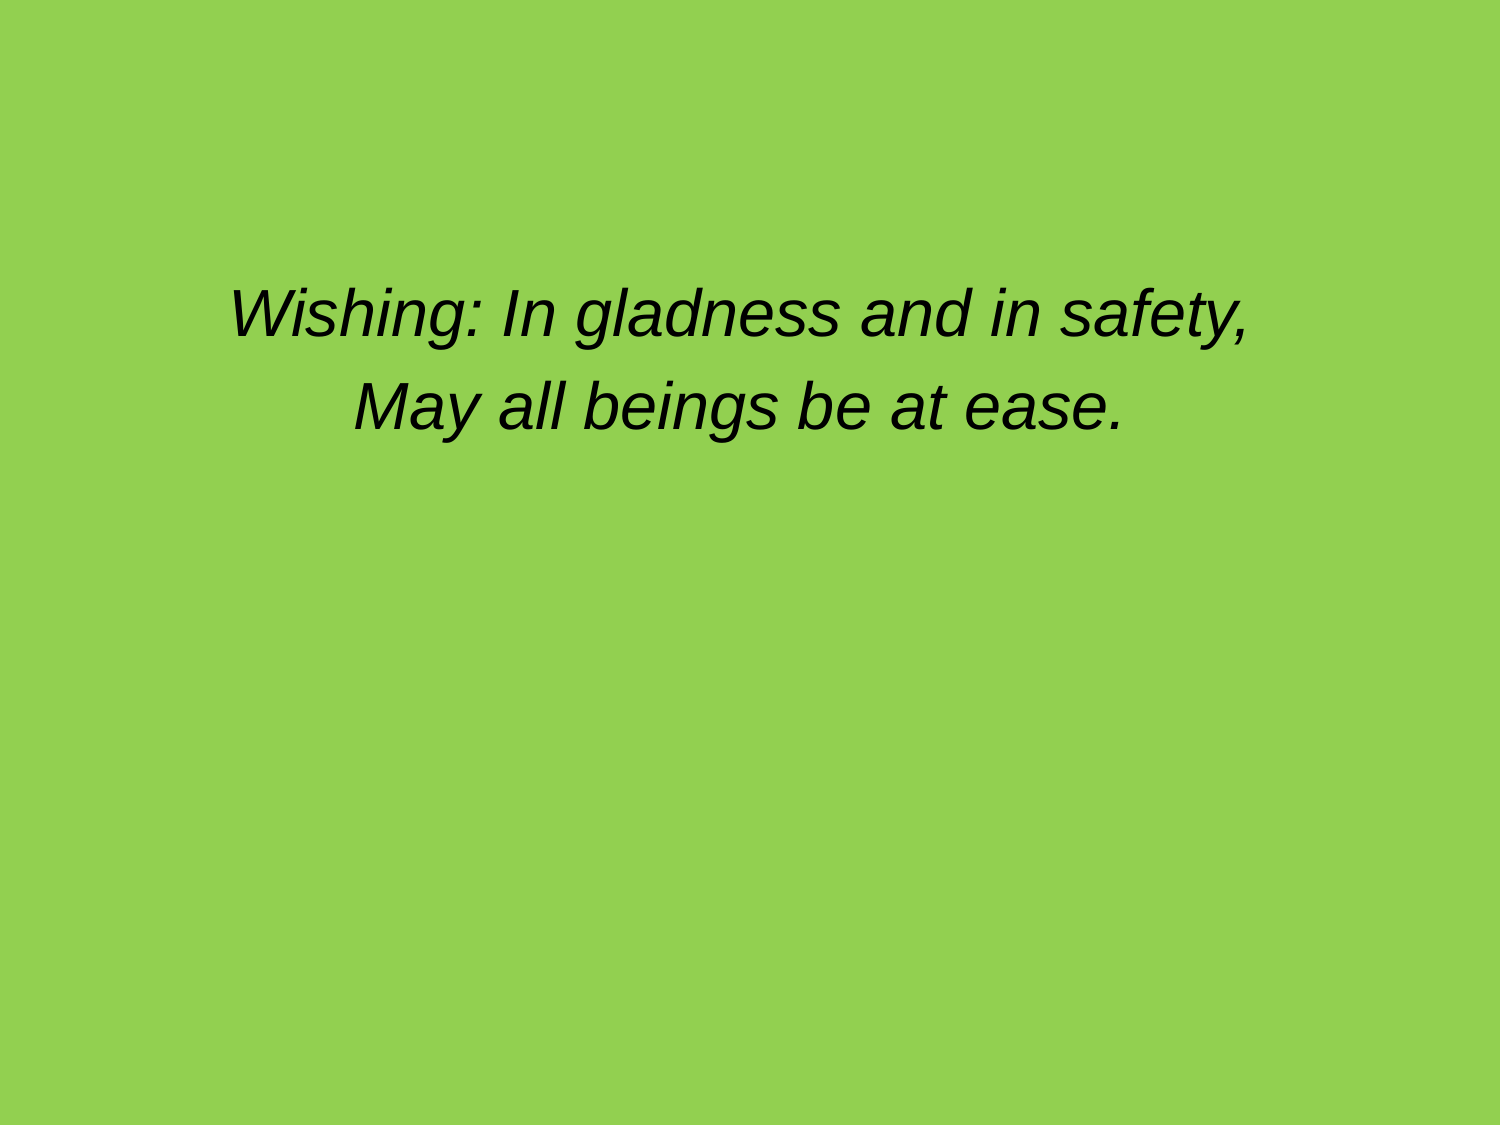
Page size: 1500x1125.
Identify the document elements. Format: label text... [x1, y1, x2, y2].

list Wishing: In gladness and in safety, May all beings be at ease. [74, 262, 1426, 1006]
